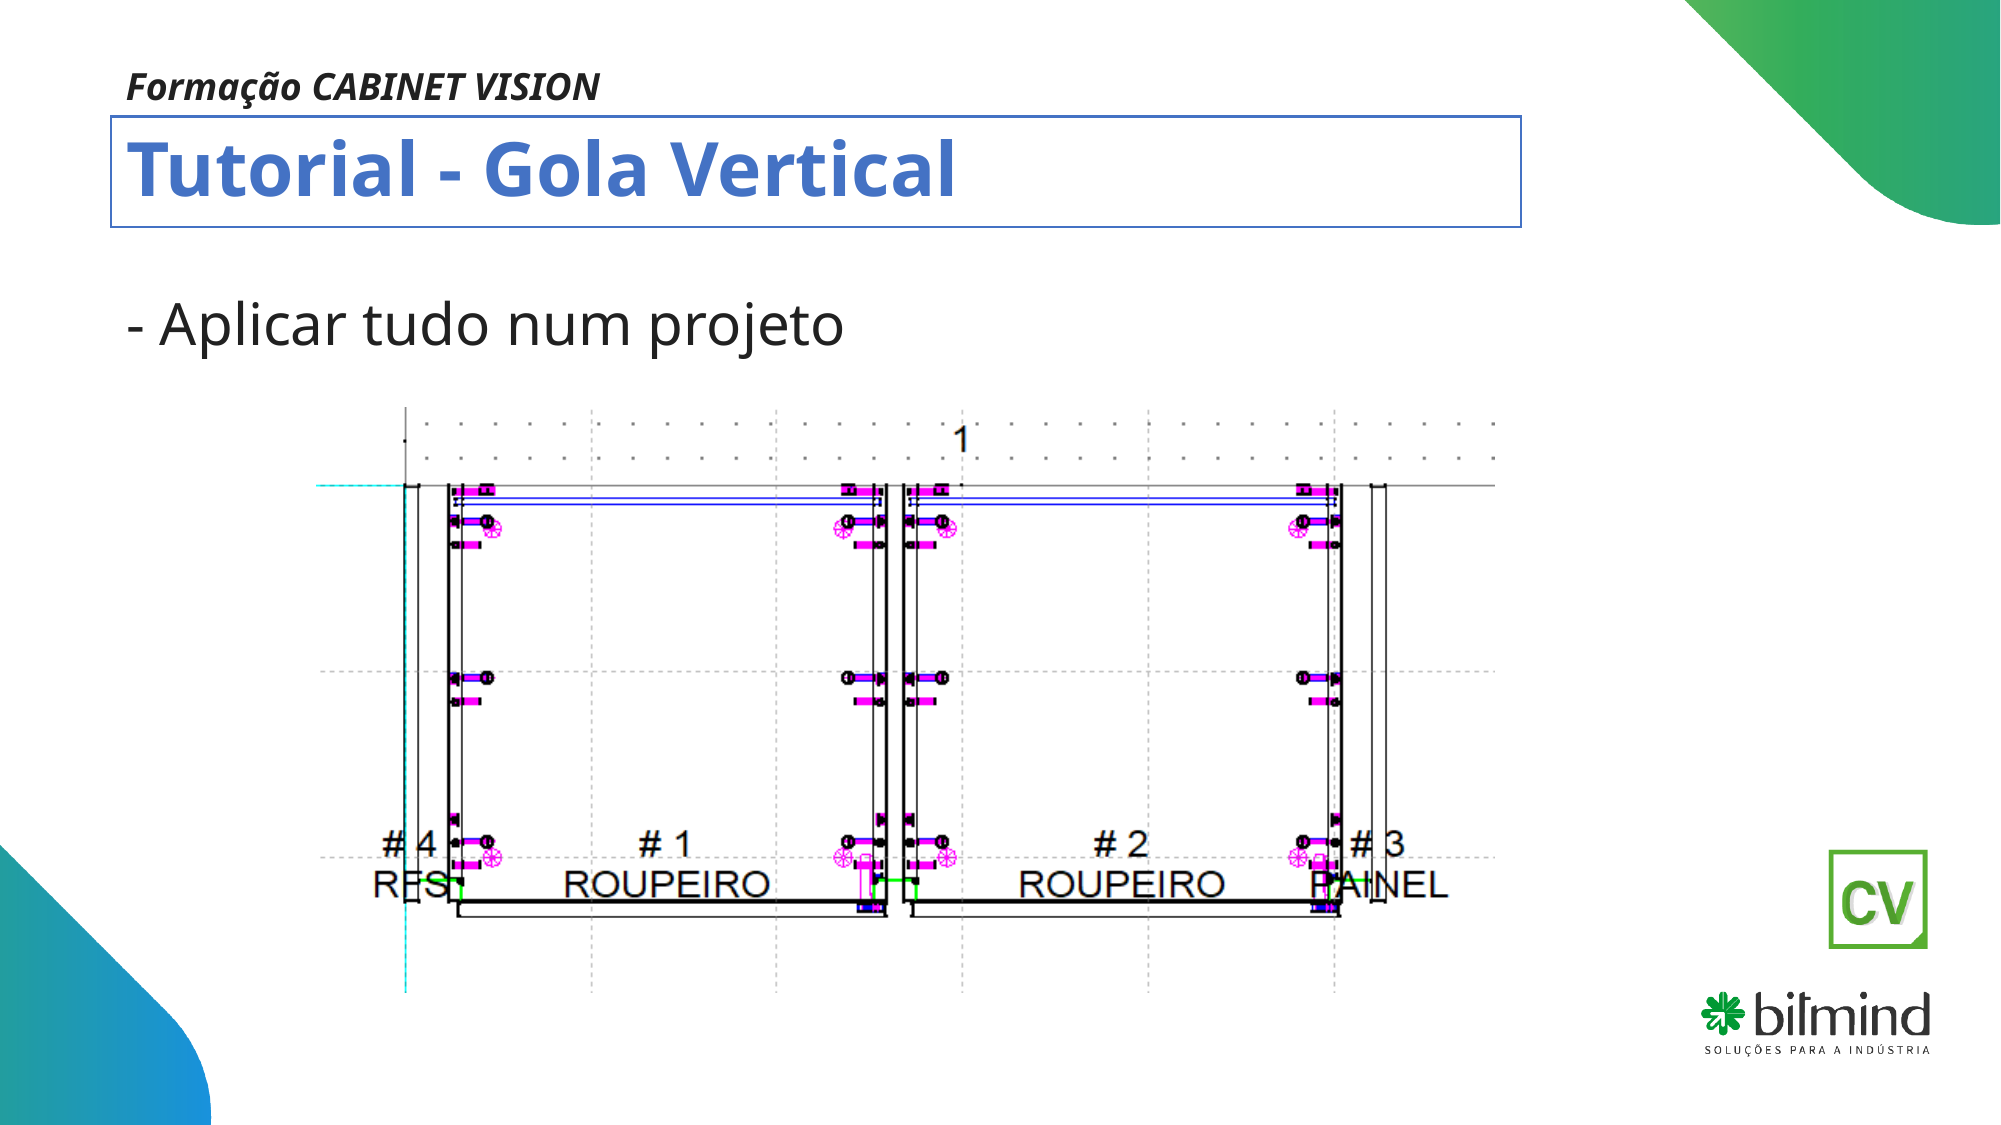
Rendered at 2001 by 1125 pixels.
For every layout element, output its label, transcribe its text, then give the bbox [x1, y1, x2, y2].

text_box Formação CABINET VISION [111, 55, 1113, 116]
title Tutorial - Gola Vertical [110, 115, 1522, 228]
picture [0, 0, 2001, 1125]
list - Aplicar tudo num projeto [111, 287, 1522, 1023]
